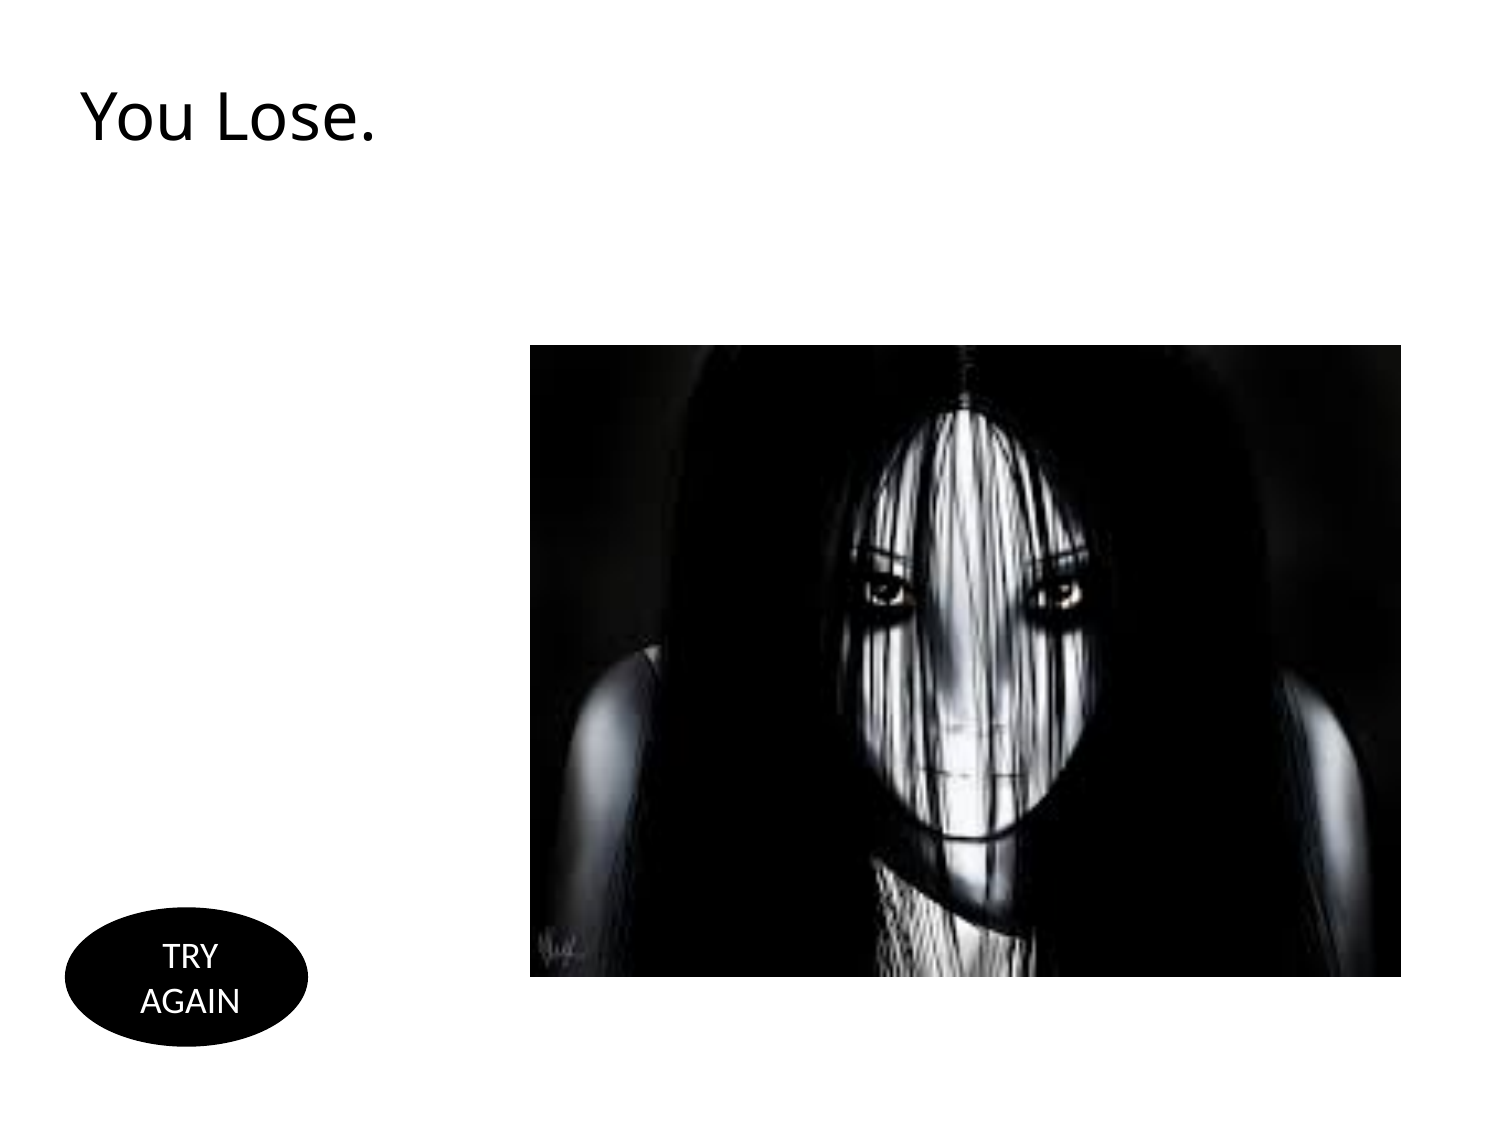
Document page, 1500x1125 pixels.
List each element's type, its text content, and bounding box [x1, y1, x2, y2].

picture [530, 344, 1401, 977]
text_box TRY AGAIN [124, 924, 257, 1029]
text_box You Lose. [65, 65, 666, 206]
text_box [64, 907, 309, 1047]
